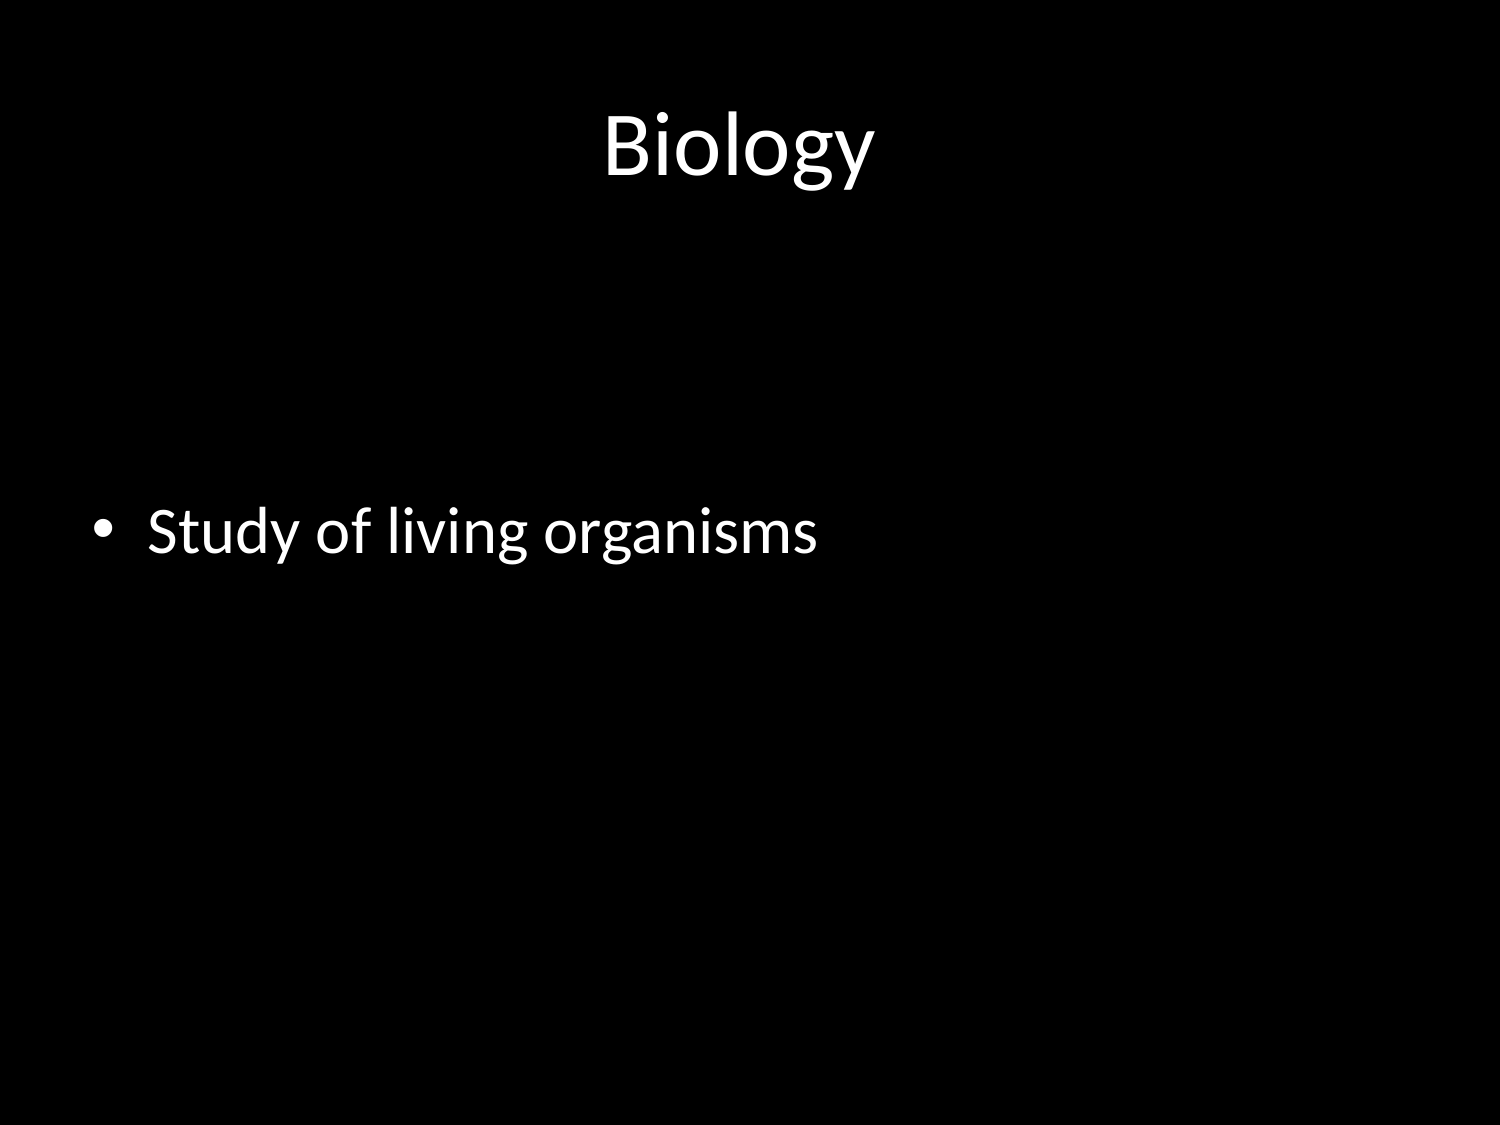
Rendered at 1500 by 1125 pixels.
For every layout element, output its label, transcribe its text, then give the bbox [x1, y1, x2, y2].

title Biology [75, 45, 1425, 233]
list Study of living organisms [76, 479, 1427, 615]
